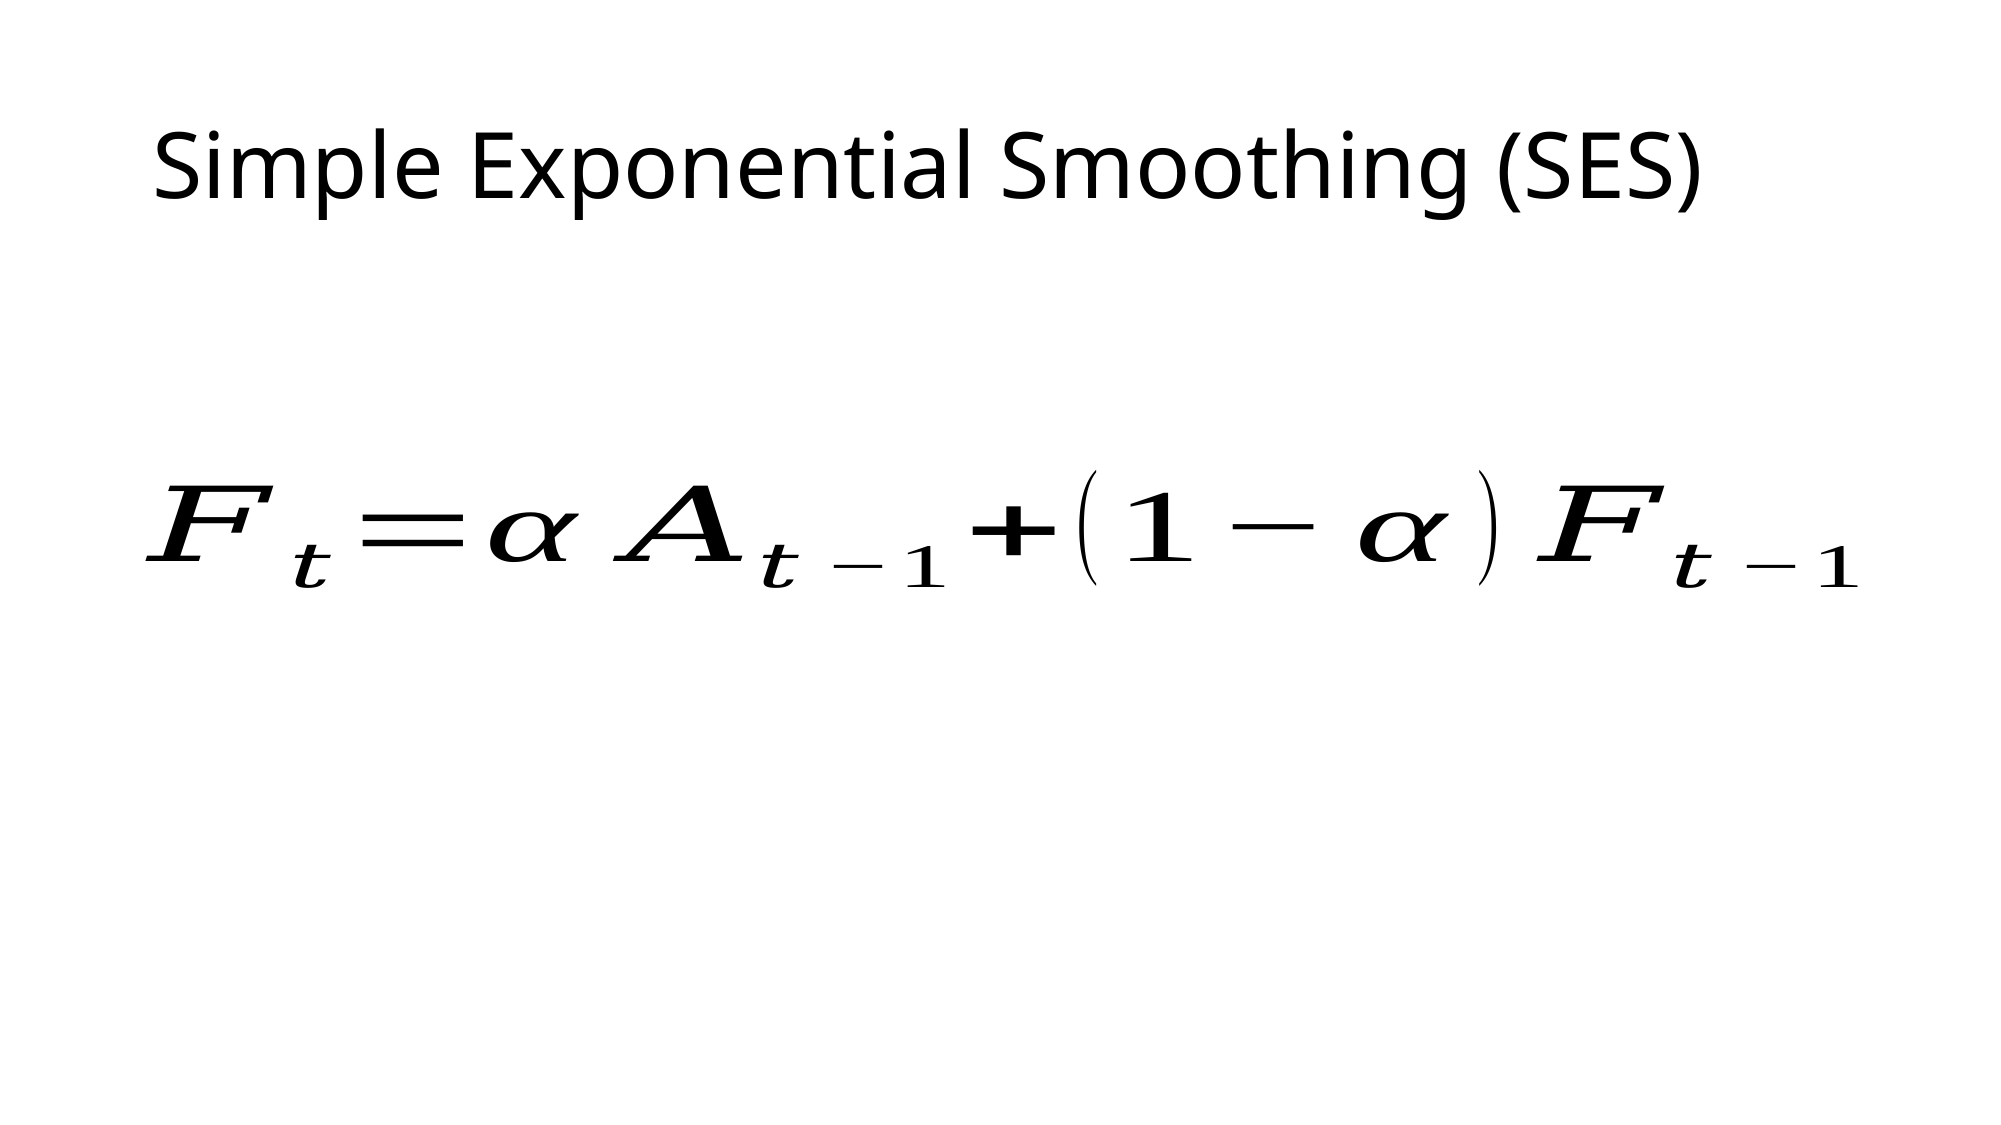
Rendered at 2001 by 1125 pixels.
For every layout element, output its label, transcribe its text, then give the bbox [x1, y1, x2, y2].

title Simple Exponential Smoothing (SES) [137, 59, 1863, 278]
